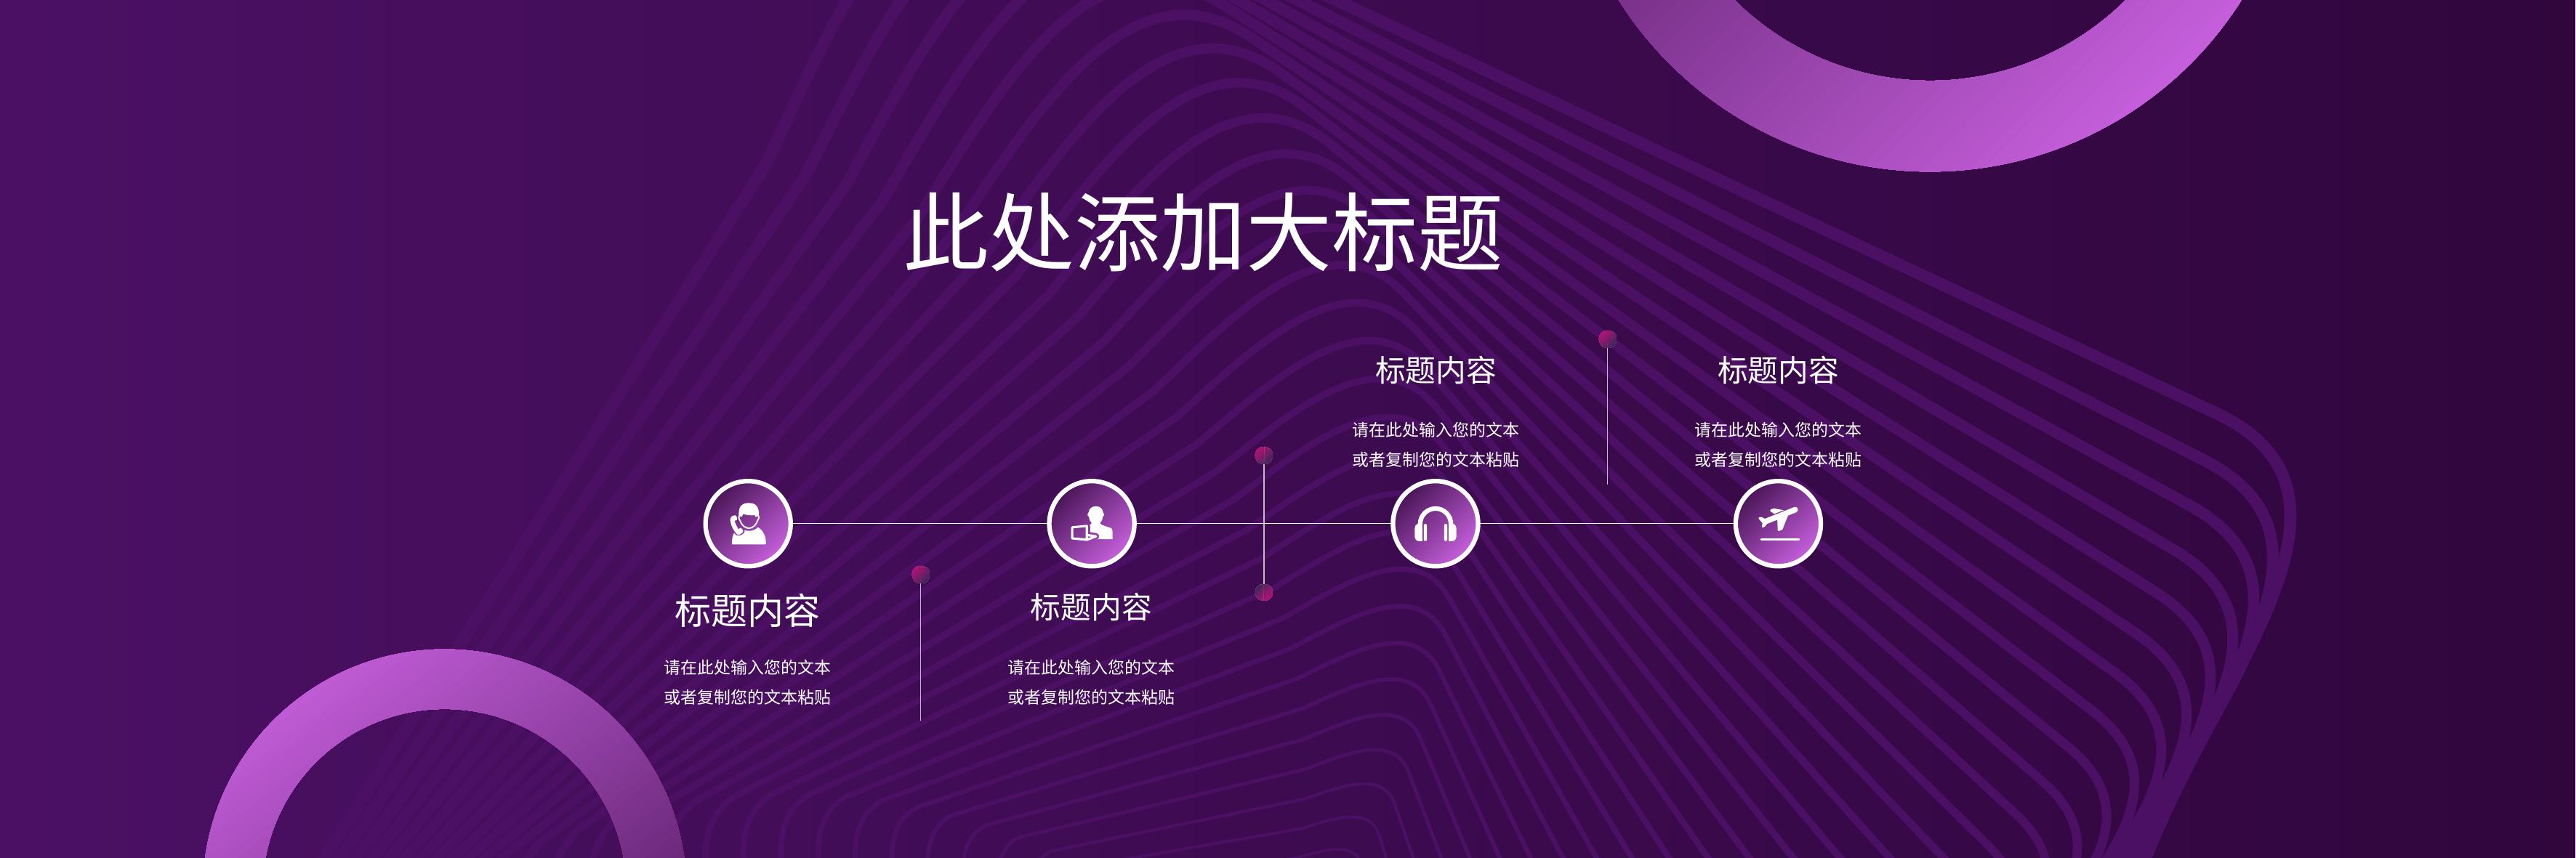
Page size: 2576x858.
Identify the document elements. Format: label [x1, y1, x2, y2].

text_box [305, 57, 2189, 858]
text_box [204, 692, 305, 858]
text_box [2041, 0, 2243, 66]
text_box [1617, 0, 1819, 57]
text_box [648, 330, 1878, 721]
